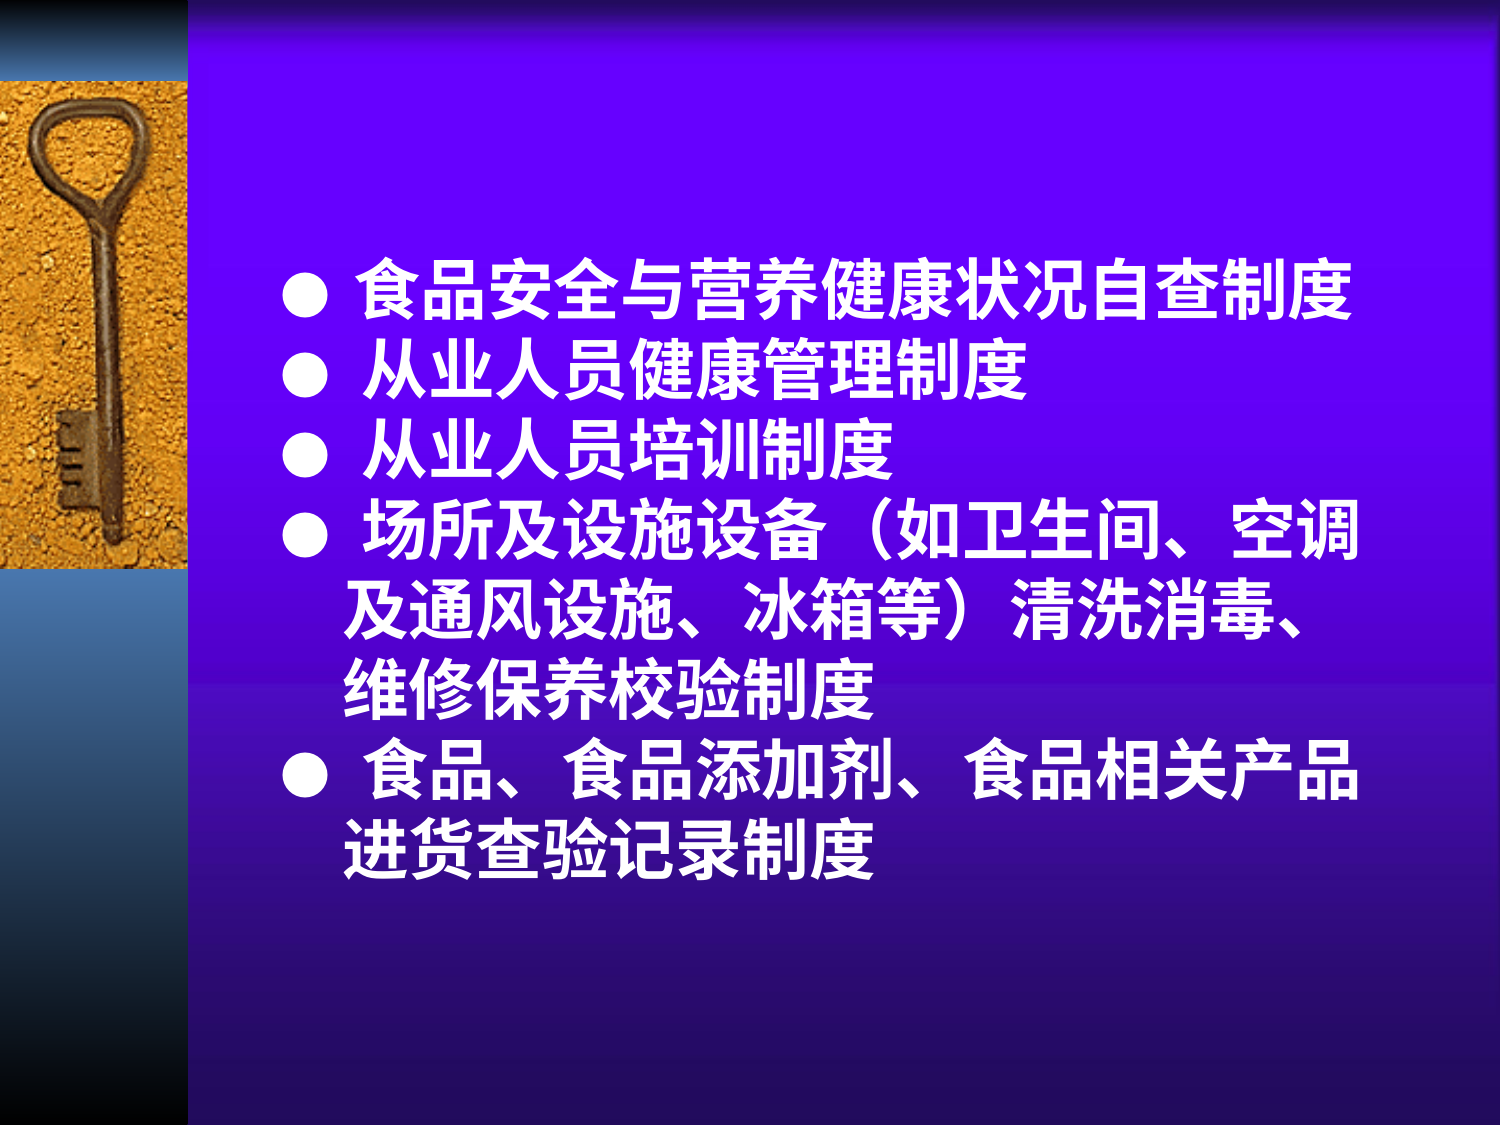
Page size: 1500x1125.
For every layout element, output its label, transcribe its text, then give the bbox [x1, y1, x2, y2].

picture [0, 0, 1500, 1125]
text_box ● 食品安全与营养健康状况自查制度 ● 从业人员健康管理制度 ● 从业人员培训制度 ● 场所及设施设备（如卫生间、空调 及通风设施、冰箱等）清洗消毒、 维修保养校验制度 ● 食品、食品添加剂、食品相关产品 进货查验记录制度 [265, 160, 1388, 896]
